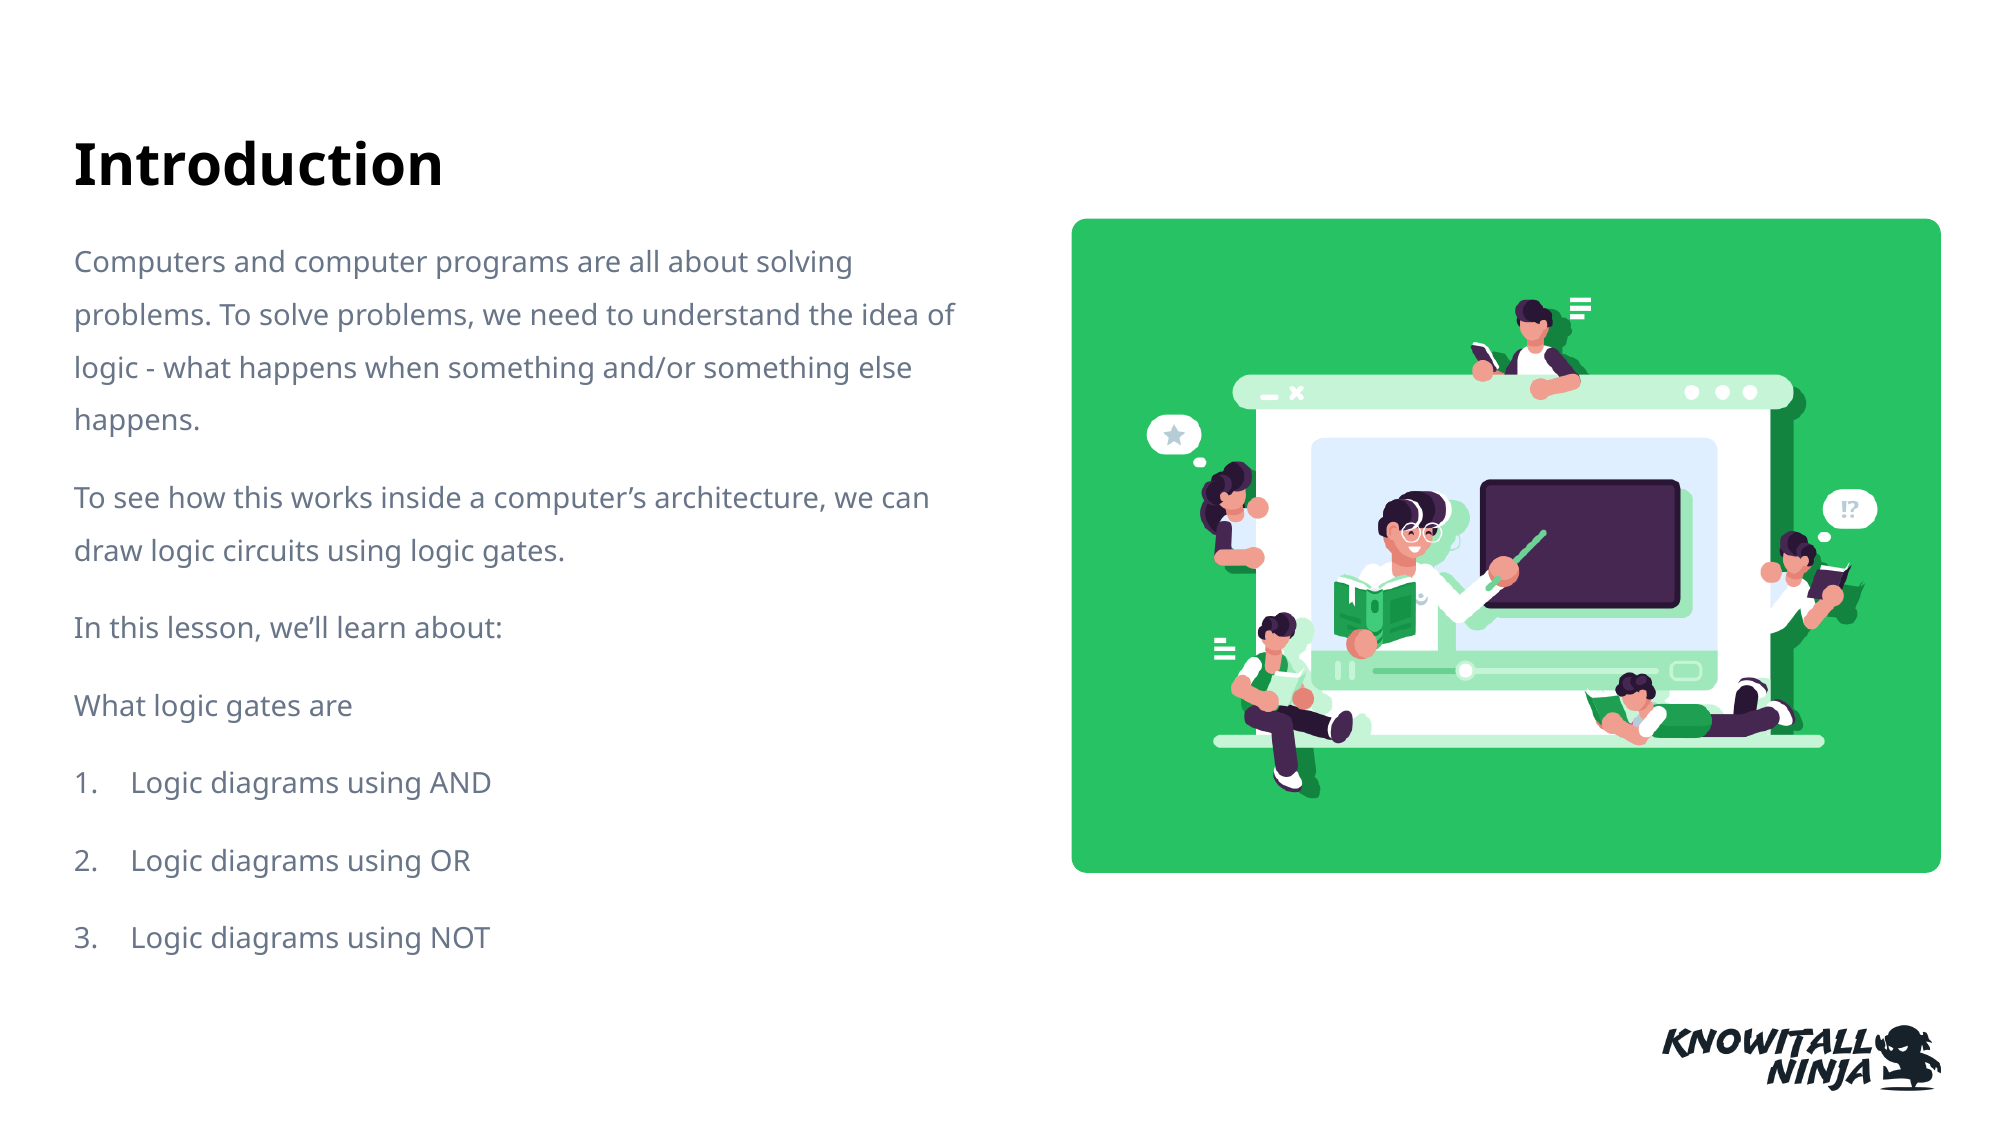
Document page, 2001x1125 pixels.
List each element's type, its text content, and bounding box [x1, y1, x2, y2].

picture [1071, 218, 1942, 874]
picture [1662, 1025, 1941, 1091]
title Introduction [59, 117, 1000, 206]
list Computers and computer programs are all about solving problems. To solve problems, we need to understand the idea of logic - what happens when something and/or something else happens. To see how this works inside a computer’s architecture, we can draw logic circuits using logic gates. In this lesson, we’ll learn about: What logic gates are Logic diagrams using AND Logic diagrams using OR Logic diagrams using NOT [59, 218, 1000, 1091]
